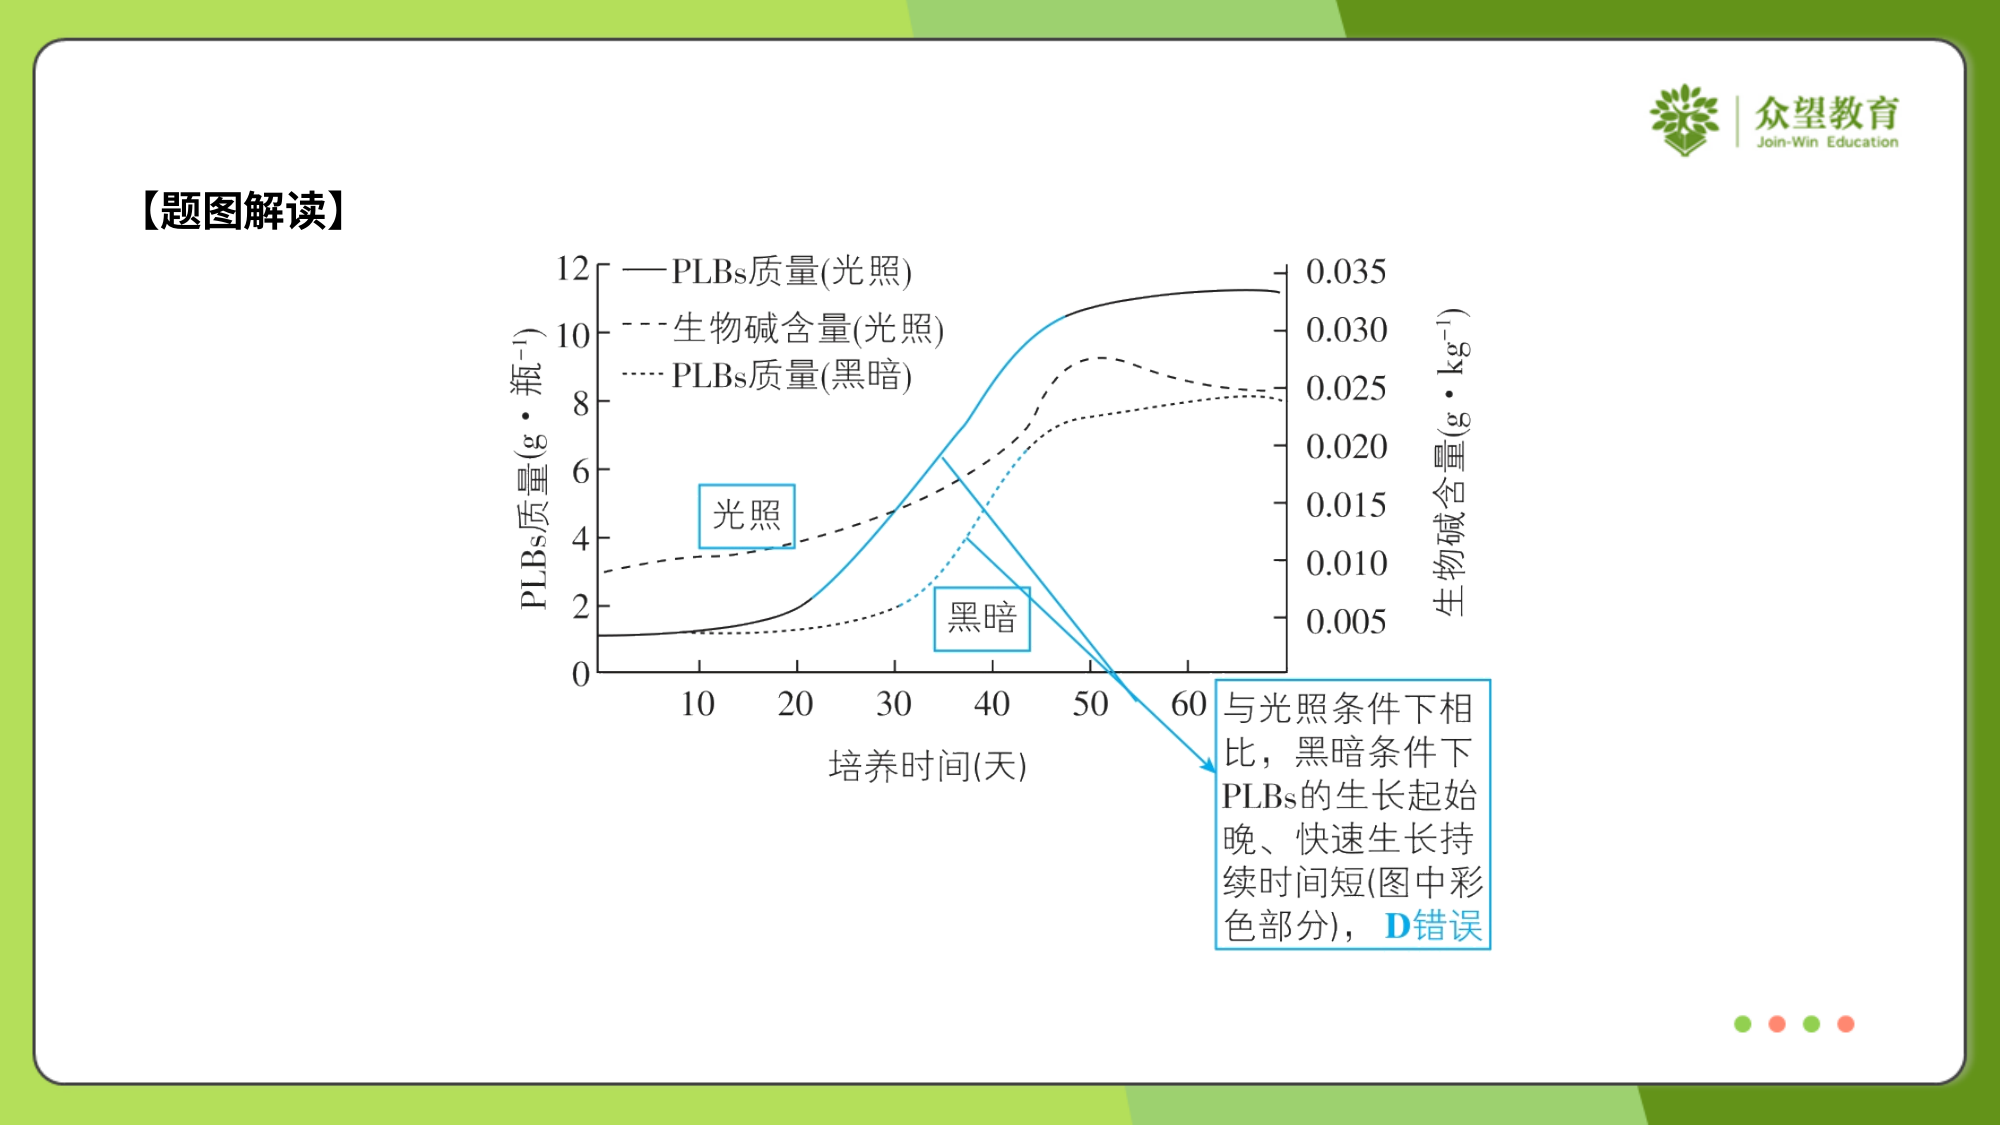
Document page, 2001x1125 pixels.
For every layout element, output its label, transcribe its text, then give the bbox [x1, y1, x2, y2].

text_box 【题图解读】 [118, 159, 1883, 227]
picture [0, 0, 2000, 1125]
